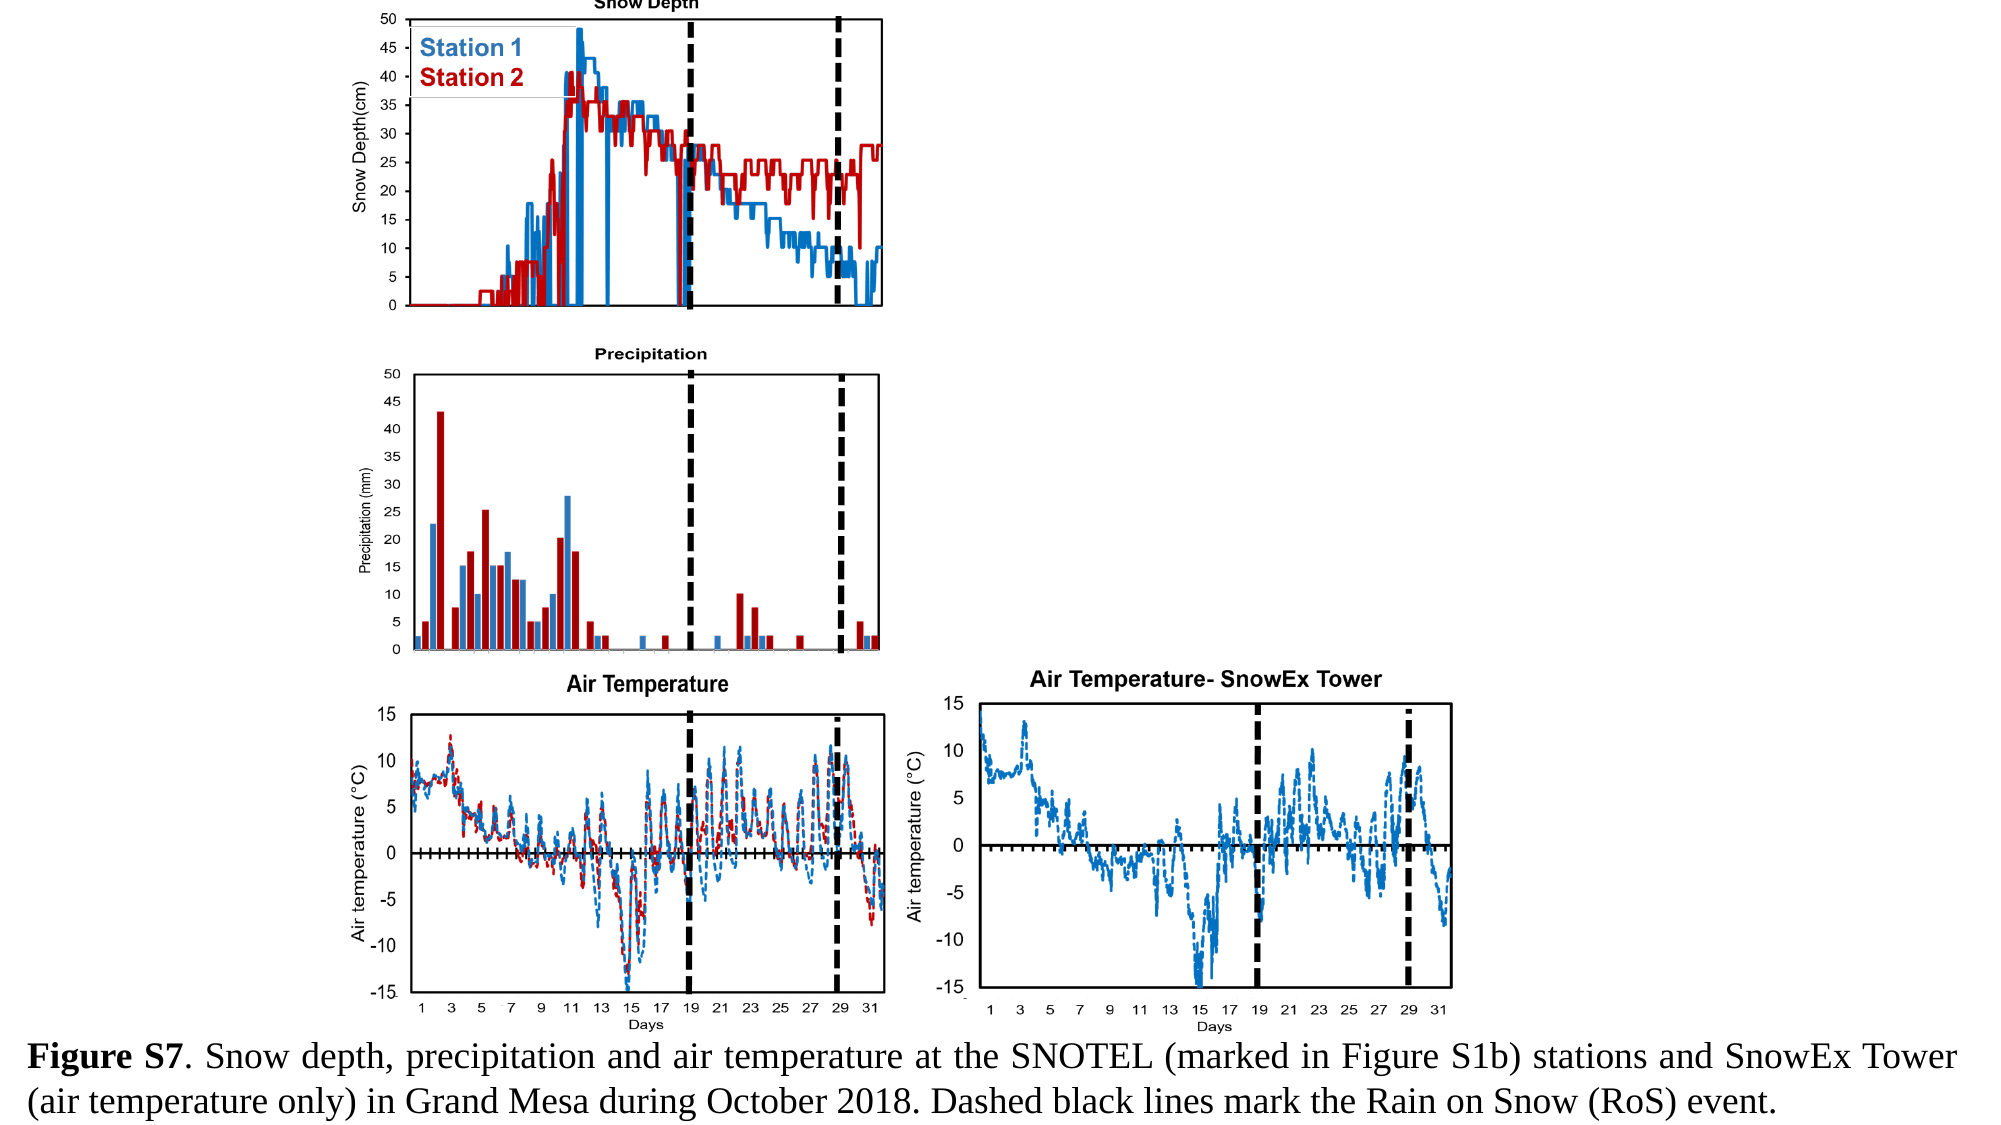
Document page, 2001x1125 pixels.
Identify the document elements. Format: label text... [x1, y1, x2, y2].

text_box Figure S7. Snow depth, precipitation and air temperature at the SNOTEL (marked in Figure S1b) stations and SnowEx Tower (air temperature only) in Grand Mesa during October 2018. Dashed black lines mark the Rain on Snow (RoS) event. [12, 1023, 1975, 1125]
picture [336, 0, 1475, 1044]
